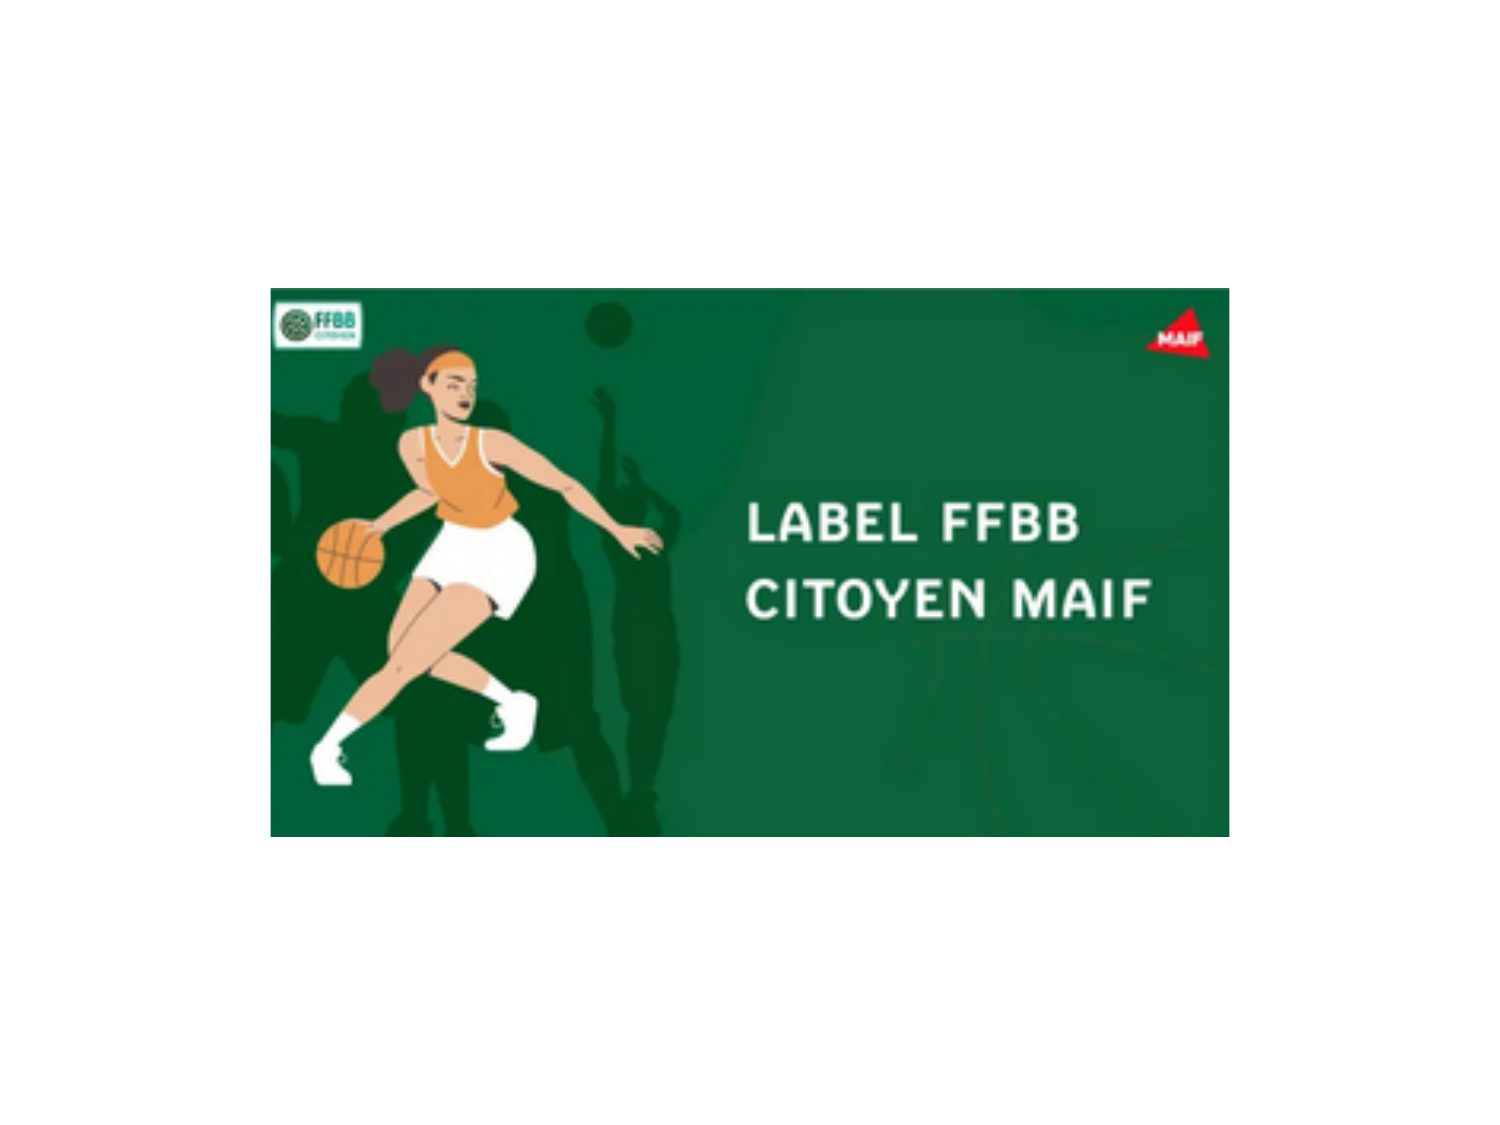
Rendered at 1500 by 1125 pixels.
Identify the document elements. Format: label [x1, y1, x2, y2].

picture [270, 288, 1230, 837]
